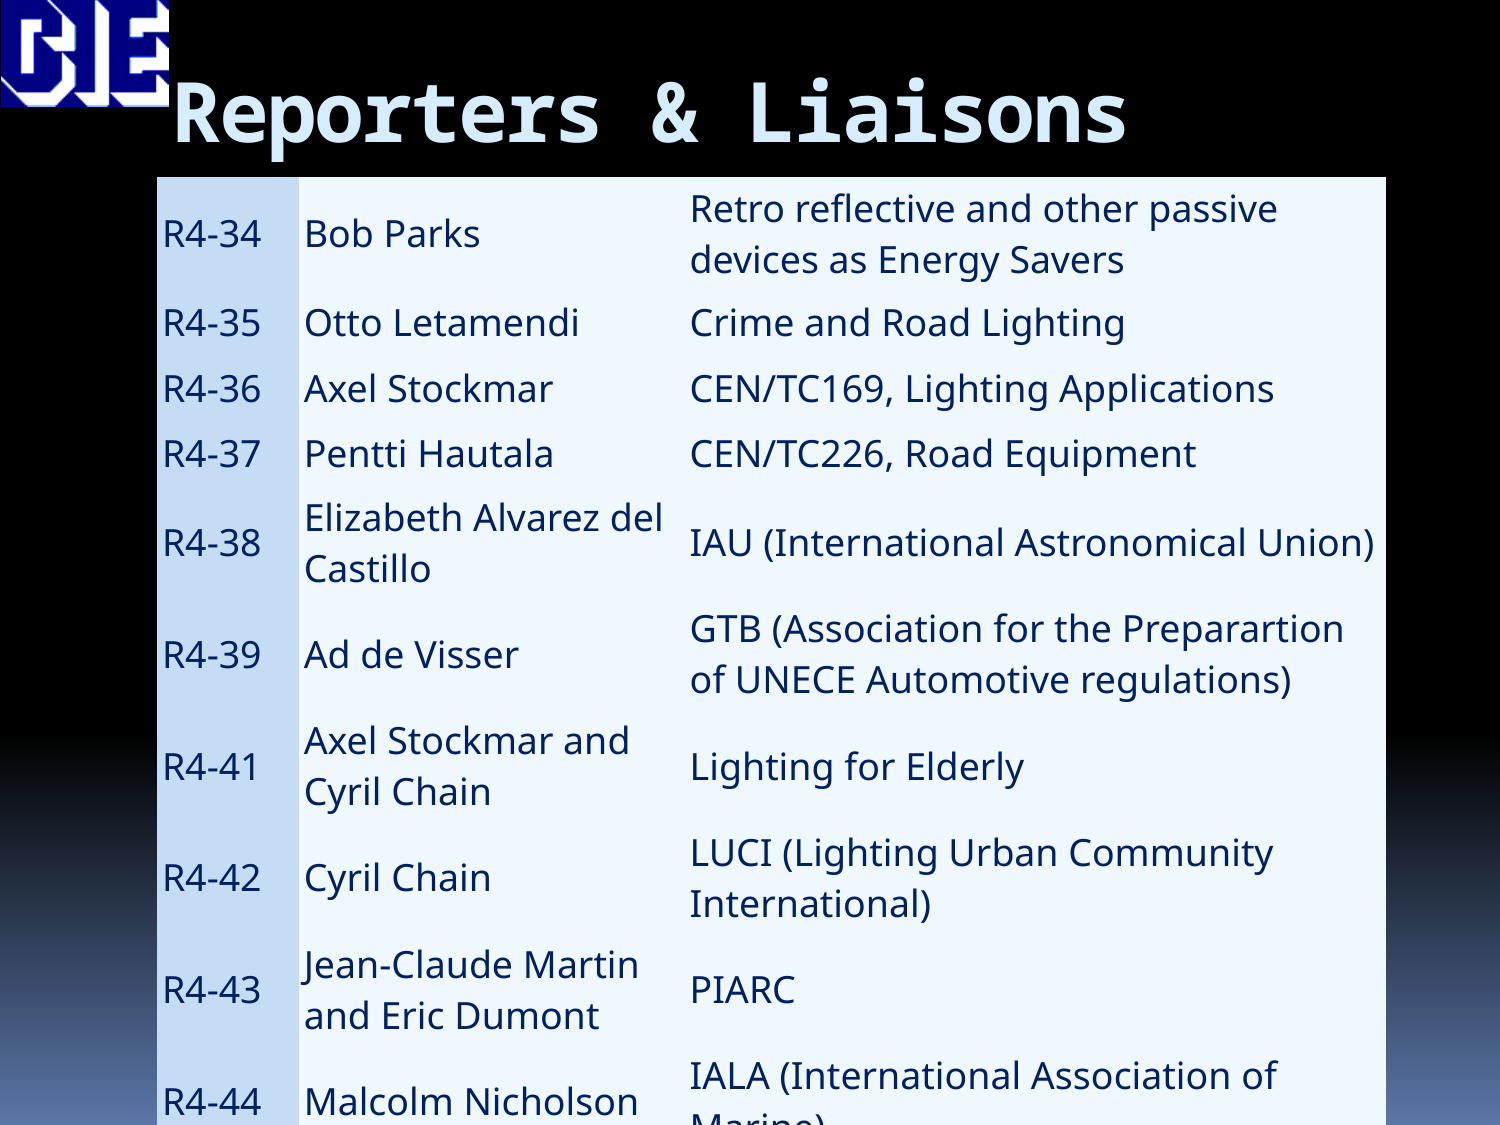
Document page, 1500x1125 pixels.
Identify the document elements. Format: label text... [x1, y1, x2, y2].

table_cell IALA (International Association of Marine) [685, 1045, 1386, 1125]
table_cell CEN/TC169, Lighting Applications [685, 355, 1386, 420]
table_cell Pentti Hautala [299, 420, 685, 486]
table_cell R4-35 [157, 289, 299, 355]
table_cell R4-41 [157, 710, 299, 821]
table_cell Jean-Claude Martin and Eric Dumont [299, 933, 685, 1045]
table_cell PIARC [685, 933, 1386, 1045]
table_cell R4-36 [157, 355, 299, 420]
table_header Bob Parks [299, 177, 685, 289]
table_header Retro reflective and other passive devices as Energy Savers [685, 177, 1386, 289]
table_cell GTB (Association for the Preparartion of UNECE Automotive regulations) [685, 598, 1386, 710]
table_cell Axel Stockmar and Cyril Chain [299, 710, 685, 821]
table_cell Crime and Road Lighting [685, 289, 1386, 355]
table_header R4-34 [157, 177, 299, 289]
table_cell Lighting for Elderly [685, 710, 1386, 821]
table_cell R4-43 [157, 933, 299, 1045]
table_cell Ad de Visser [299, 598, 685, 710]
table_cell CEN/TC226, Road Equipment [685, 420, 1386, 486]
table_cell IAU (International Astronomical Union) [685, 486, 1386, 598]
table_cell R4-42 [157, 821, 299, 933]
table_cell R4-39 [157, 598, 299, 710]
table_cell R4-37 [157, 420, 299, 486]
table_cell Axel Stockmar [299, 355, 685, 420]
table_cell Malcolm Nicholson [299, 1045, 685, 1125]
table_cell Otto Letamendi [299, 289, 685, 355]
table_cell R4-38 [157, 486, 299, 598]
table_cell Elizabeth Alvarez del Castillo [299, 486, 685, 598]
title Reporters & Liaisons [156, 51, 1432, 202]
table_cell R4-44 [157, 1045, 299, 1125]
table_cell Cyril Chain [299, 821, 685, 933]
table_cell LUCI (Lighting Urban Community International) [685, 821, 1386, 933]
